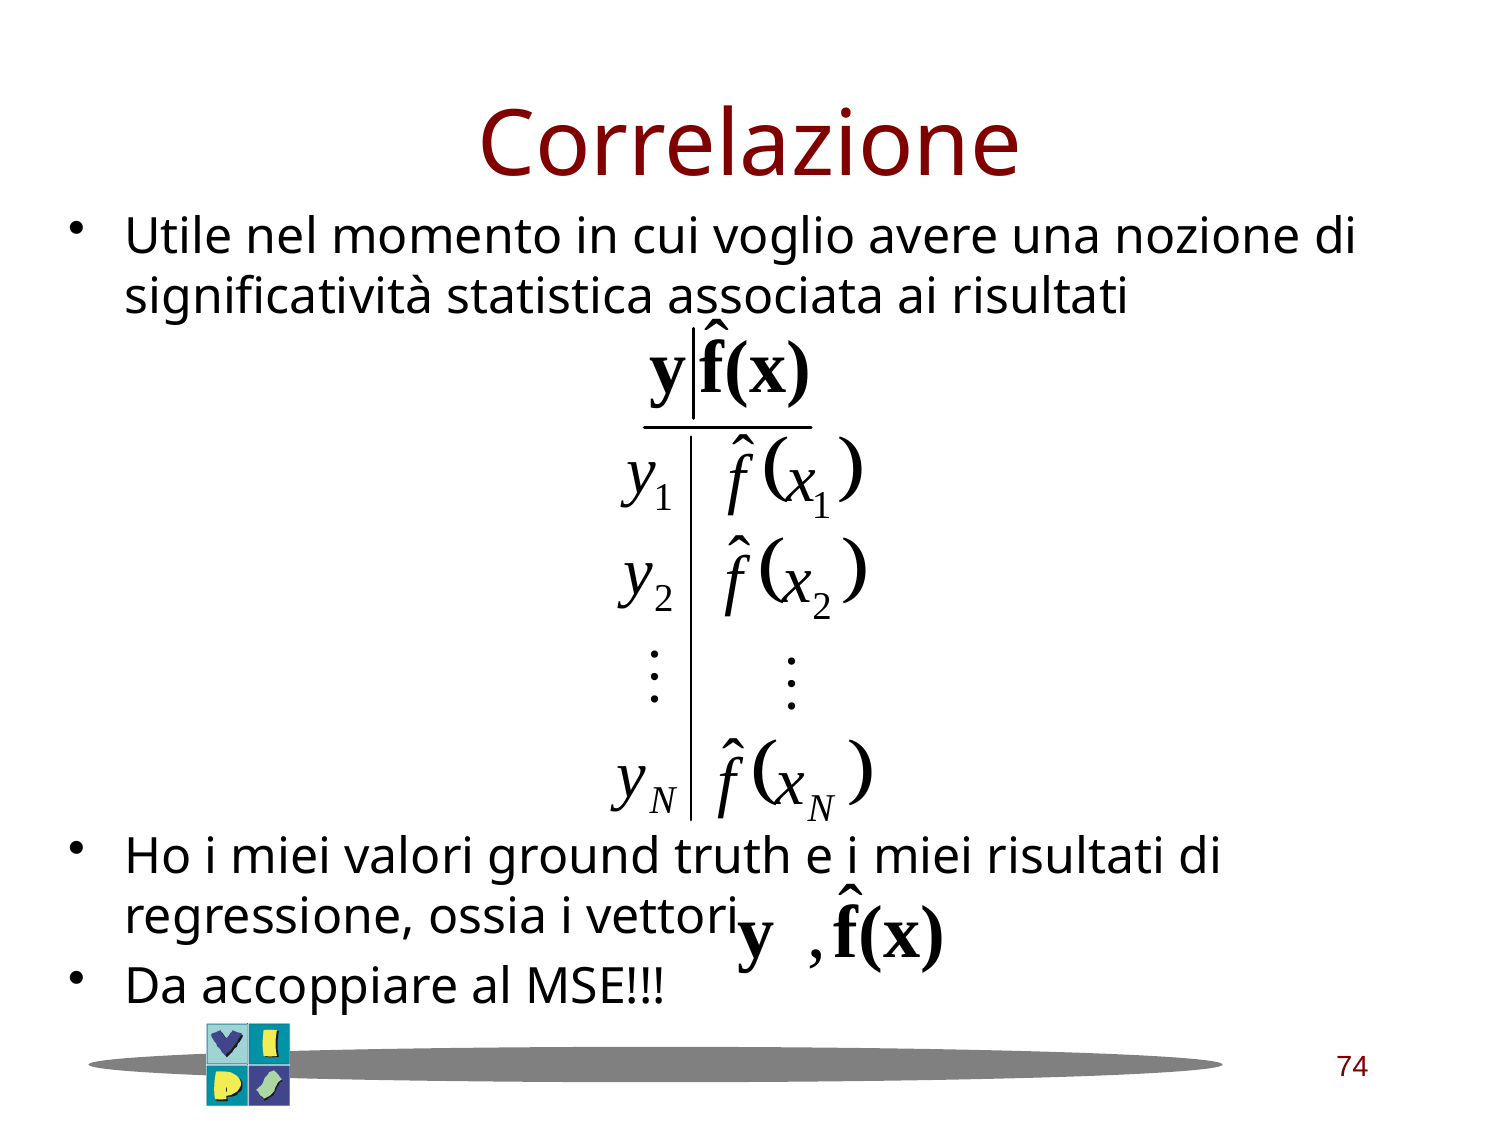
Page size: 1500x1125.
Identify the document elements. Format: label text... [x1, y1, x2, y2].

list Utile nel momento in cui voglio avere una nozione di significatività statistica associata ai risultati Ho i miei valori ground truth e i miei risultati di regressione, ossia i vettori Da accoppiare al MSE!!! [53, 196, 1424, 939]
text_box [600, 420, 879, 837]
picture [206, 1023, 290, 1106]
slide_number 74 [1033, 1039, 1384, 1118]
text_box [631, 302, 824, 541]
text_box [726, 869, 956, 1002]
title Correlazione [75, 45, 1425, 233]
